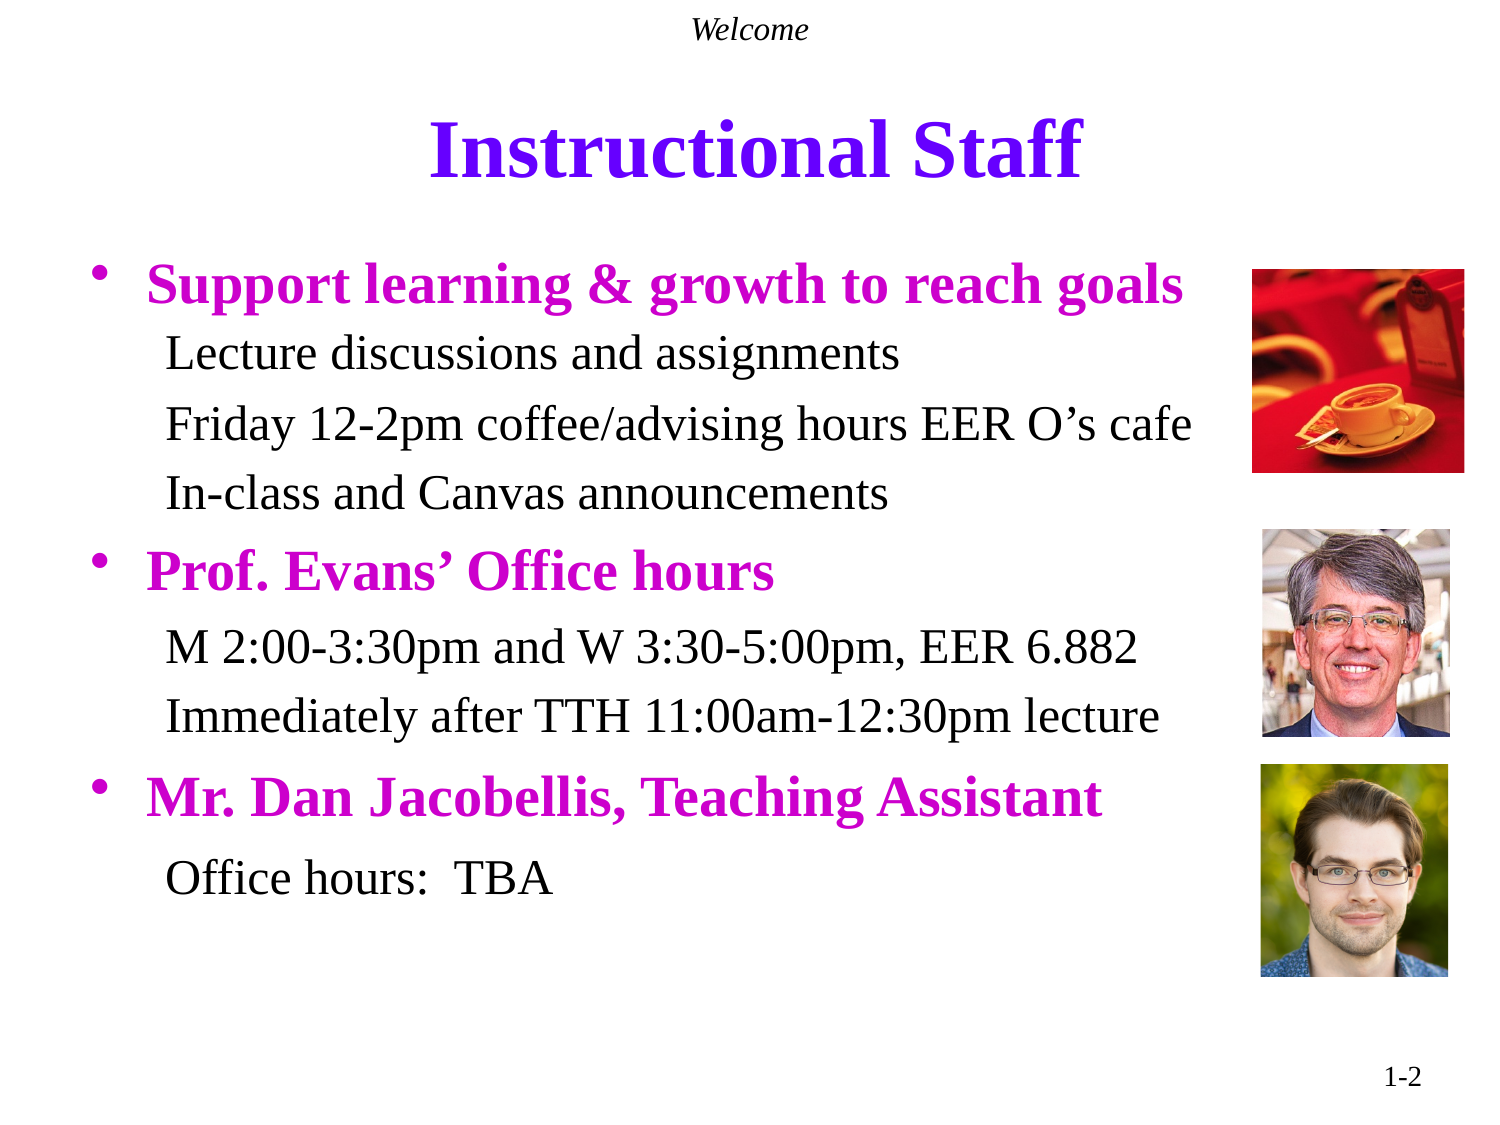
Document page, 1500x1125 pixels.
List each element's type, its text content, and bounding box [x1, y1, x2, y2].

text_box Friday 12-2pm coffee/advising hours EER O’s cafe [75, 383, 1225, 451]
text_box M 2:00-3:30pm and W 3:30-5:00pm, EER 6.882 [75, 613, 1225, 674]
picture [1260, 763, 1449, 977]
text_box Support learning & growth to reach goals [75, 237, 1225, 312]
text_box Immediately after TTH 11:00am-12:30pm lecture [75, 674, 1300, 750]
text_box Mr. Dan Jacobellis, Teaching Assistant [75, 750, 1475, 851]
text_box Office hours: TBA [75, 837, 1000, 925]
slide_number 1-2 [1124, 1049, 1438, 1125]
text_box Lecture discussions and assignments [75, 312, 1225, 383]
text_box In-class and Canvas announcements [75, 451, 1225, 524]
picture [1262, 529, 1451, 737]
text_box Welcome [0, 0, 1500, 55]
text_box Prof. Evans’ Office hours [75, 524, 1225, 613]
title Instructional Staff [75, 55, 1438, 238]
picture [1251, 269, 1465, 474]
